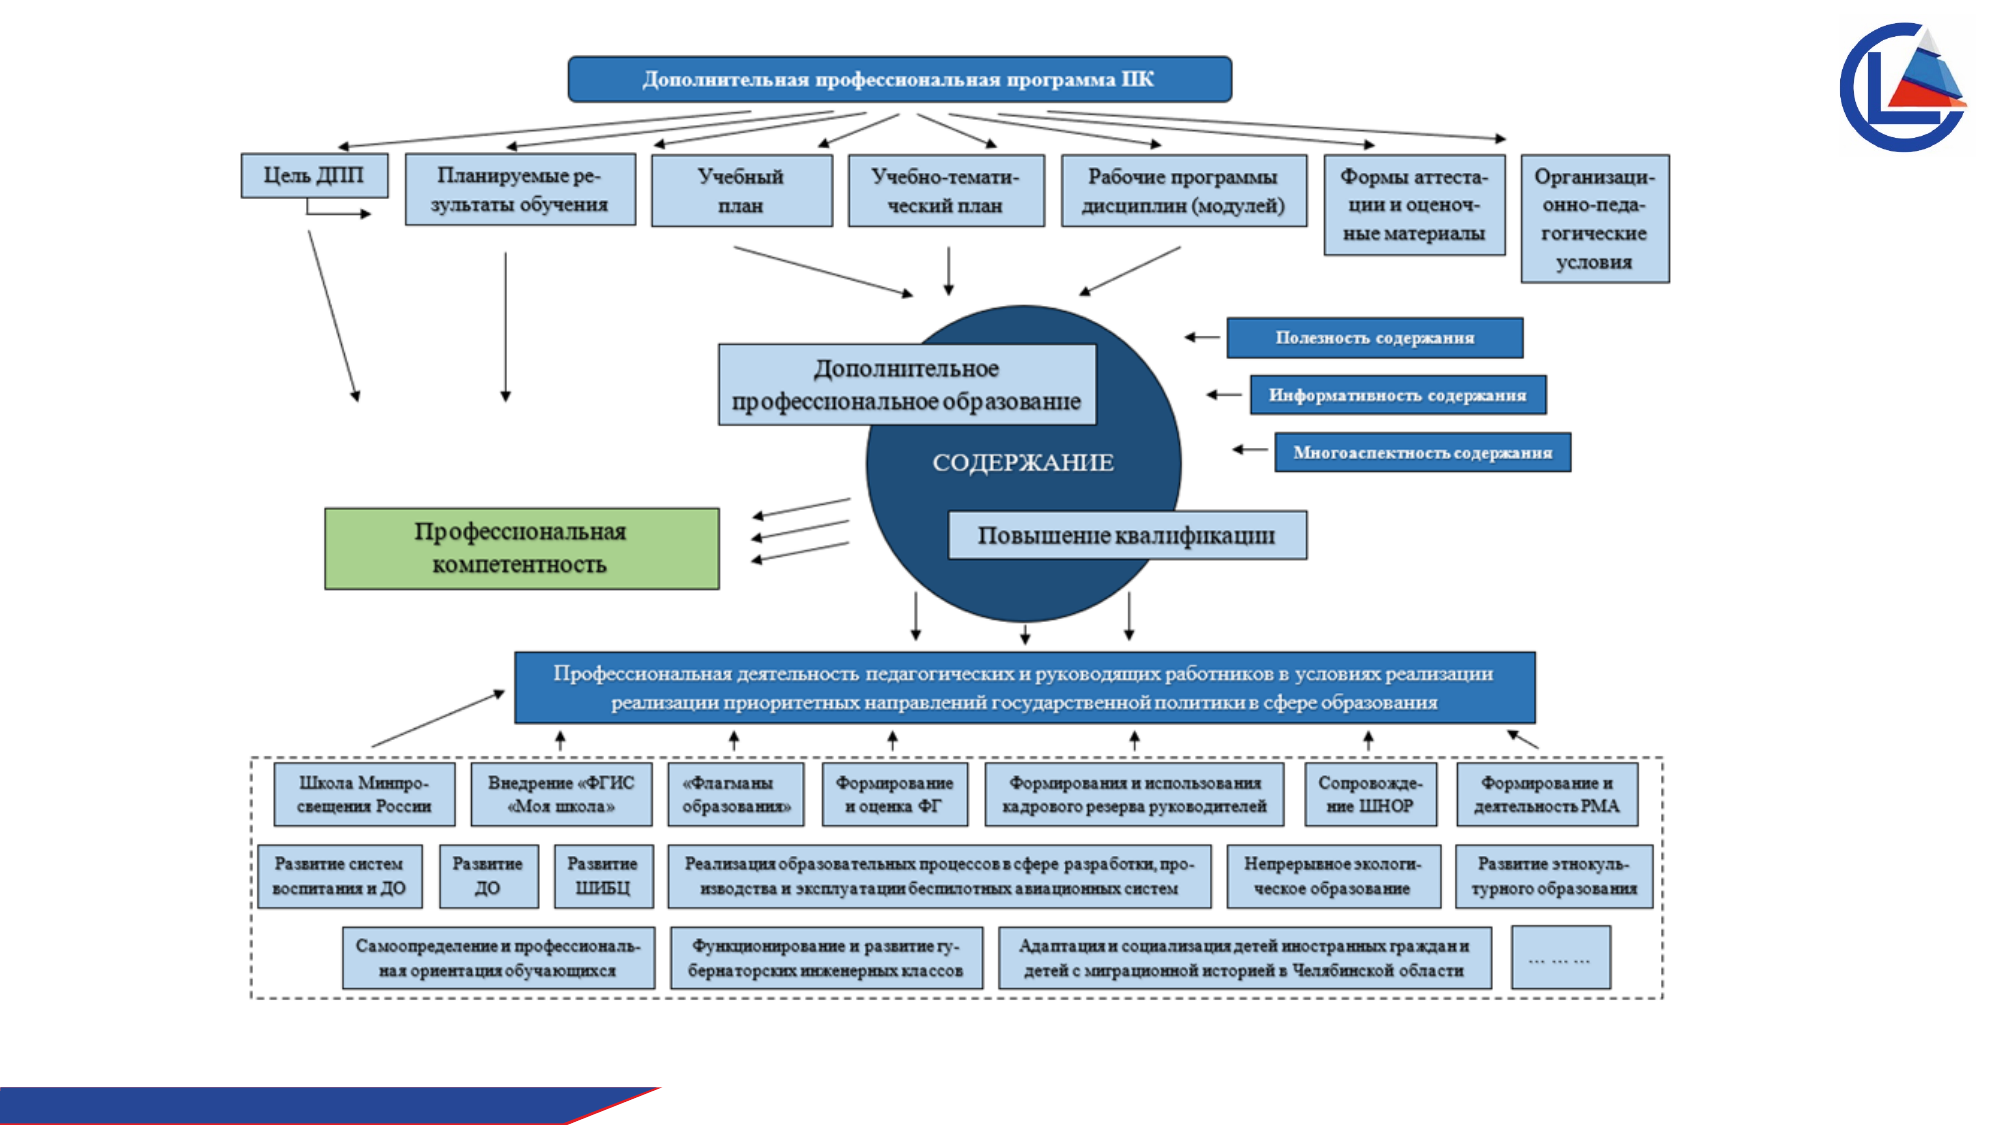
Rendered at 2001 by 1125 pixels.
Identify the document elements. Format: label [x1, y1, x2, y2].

picture [1839, 14, 1976, 157]
picture [229, 48, 1684, 1009]
